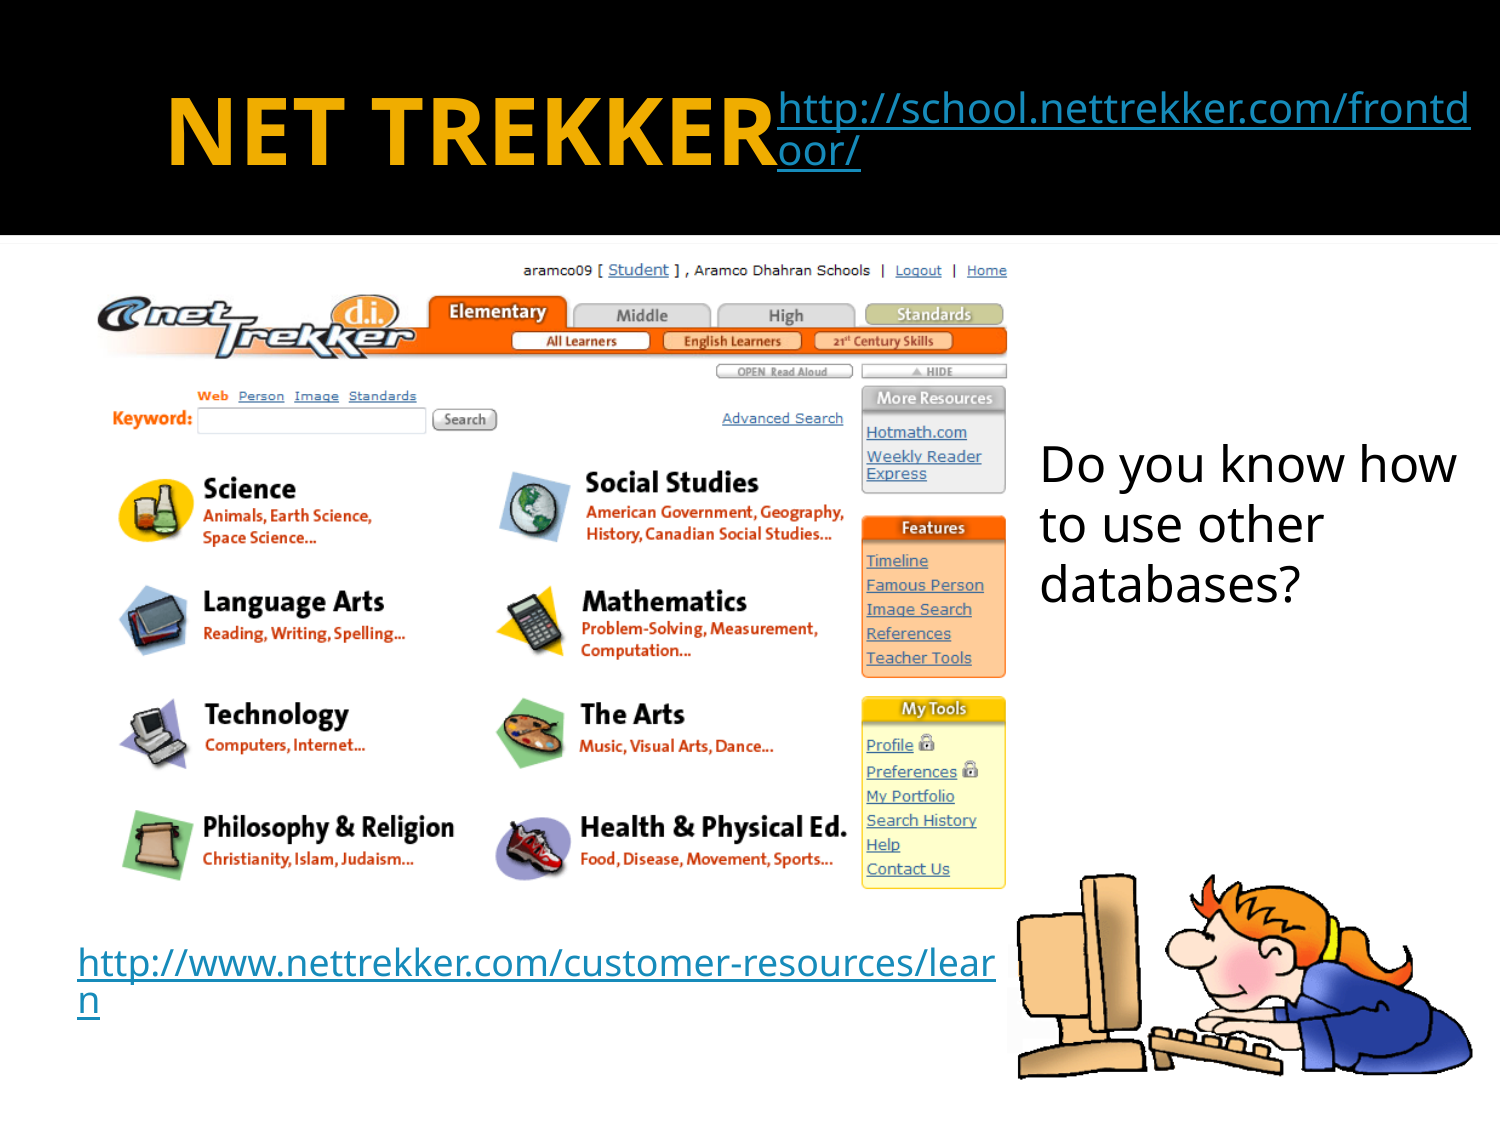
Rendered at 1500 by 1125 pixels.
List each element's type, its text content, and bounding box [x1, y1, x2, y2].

picture [87, 262, 1488, 1113]
title NET TREKKER [75, 25, 1500, 231]
text_box http://www.nettrekker.com/customer-resources/learn [62, 931, 1001, 1043]
text_box http://school.nettrekker.com/frontdoor/ [762, 74, 1490, 197]
text_box Do you know how to use other databases? [1025, 424, 1500, 620]
